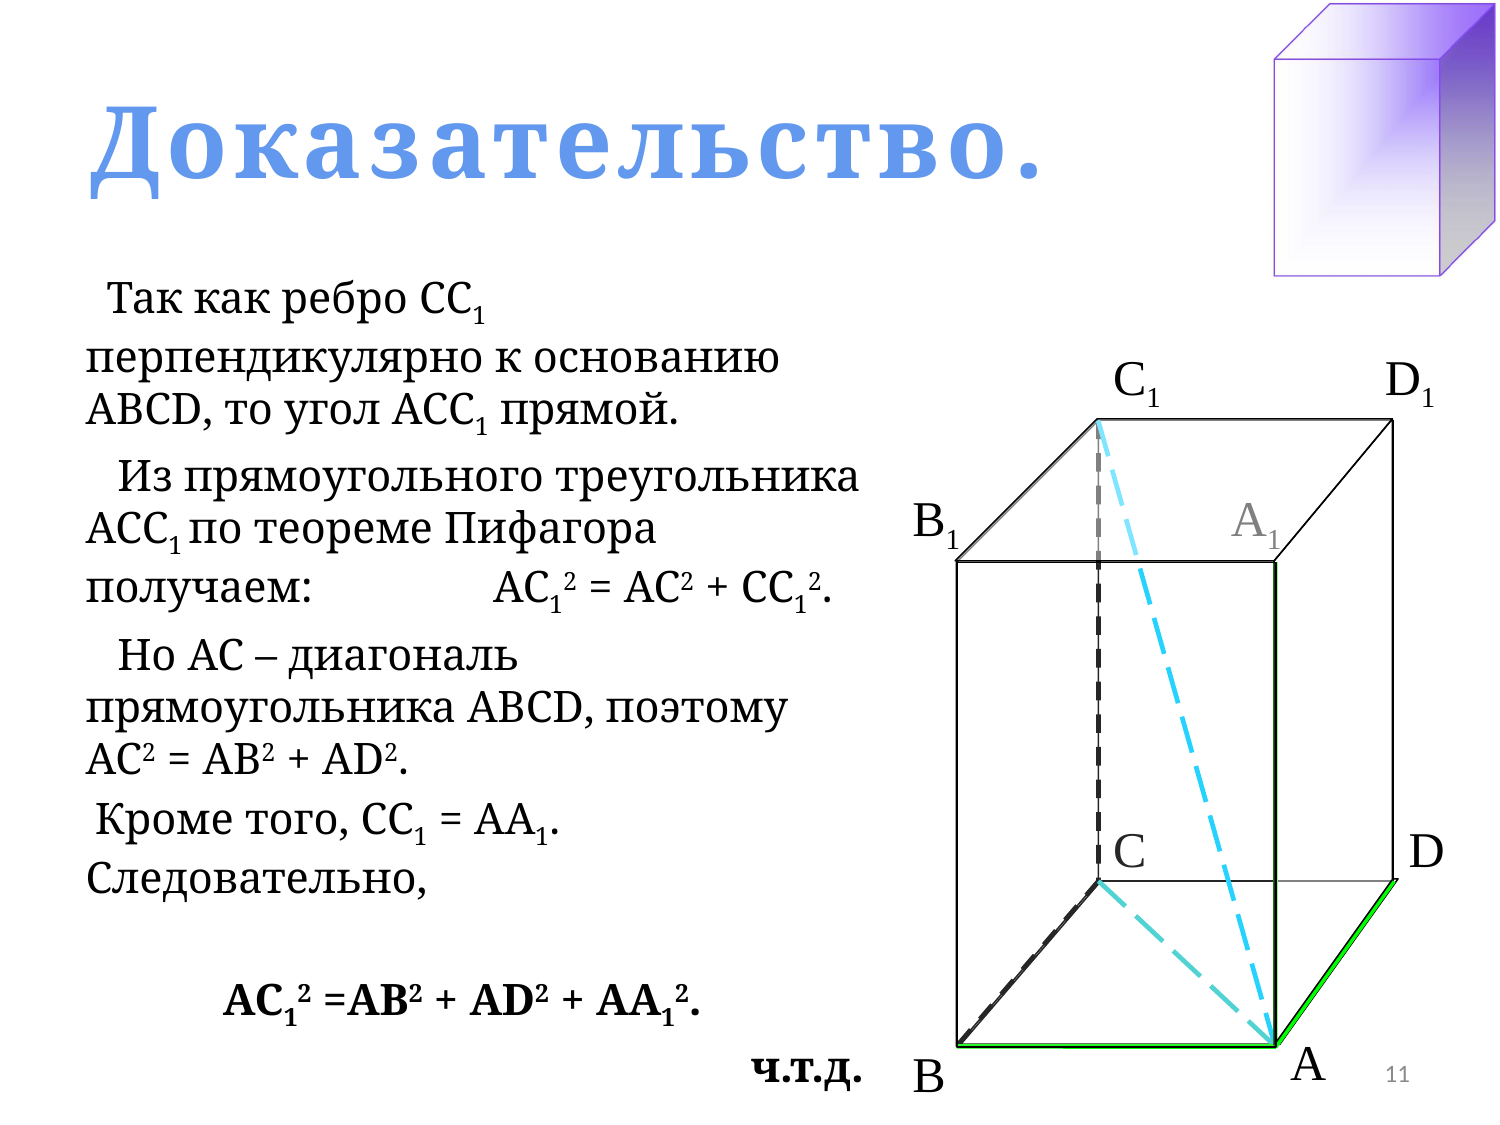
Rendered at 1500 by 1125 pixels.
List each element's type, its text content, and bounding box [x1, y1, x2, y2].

picture [1262, 0, 1500, 287]
list Так как ребро СС1 перпендикулярно к основанию ABCD, то угол АСС1 прямой. Из прямоугольного треугольника АСС1 по теореме Пифагора получаем: АС12 = АС2 + СС12. Но АС – диагональ прямоугольника ABCD, поэтому АС2 = АВ2 + AD2. Кроме того, СС1 = АА1. Следовательно, АС12 =АВ2 + AD2 + АА12. ч.т.д. [23, 262, 879, 1125]
title Доказательство. [75, 45, 1196, 233]
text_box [897, 337, 1465, 1110]
